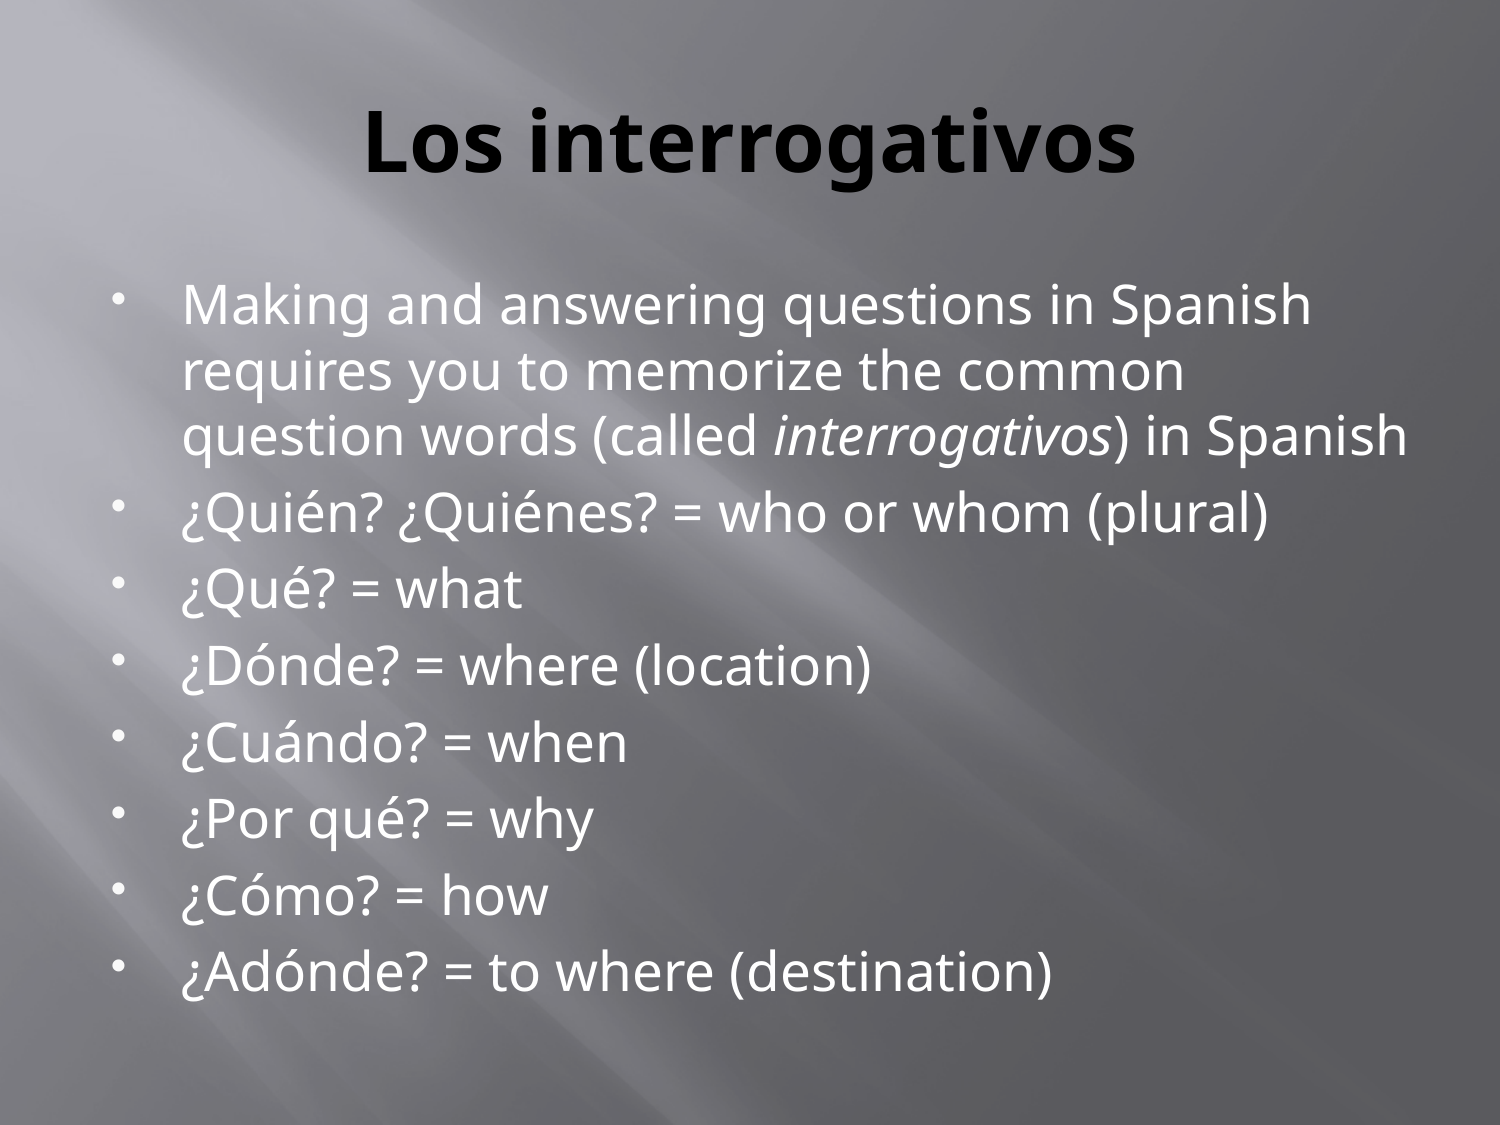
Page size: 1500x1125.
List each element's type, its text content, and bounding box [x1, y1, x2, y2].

list Making and answering questions in Spanish requires you to memorize the common question words (called interrogativos) in Spanish ¿Quién? ¿Quiénes? = who or whom (plural) ¿Qué? = what ¿Dónde? = where (location) ¿Cuándo? = when ¿Por qué? = why ¿Cómo? = how ¿Adónde? = to where (destination) [75, 262, 1425, 1035]
title Los interrogativos [75, 45, 1425, 233]
